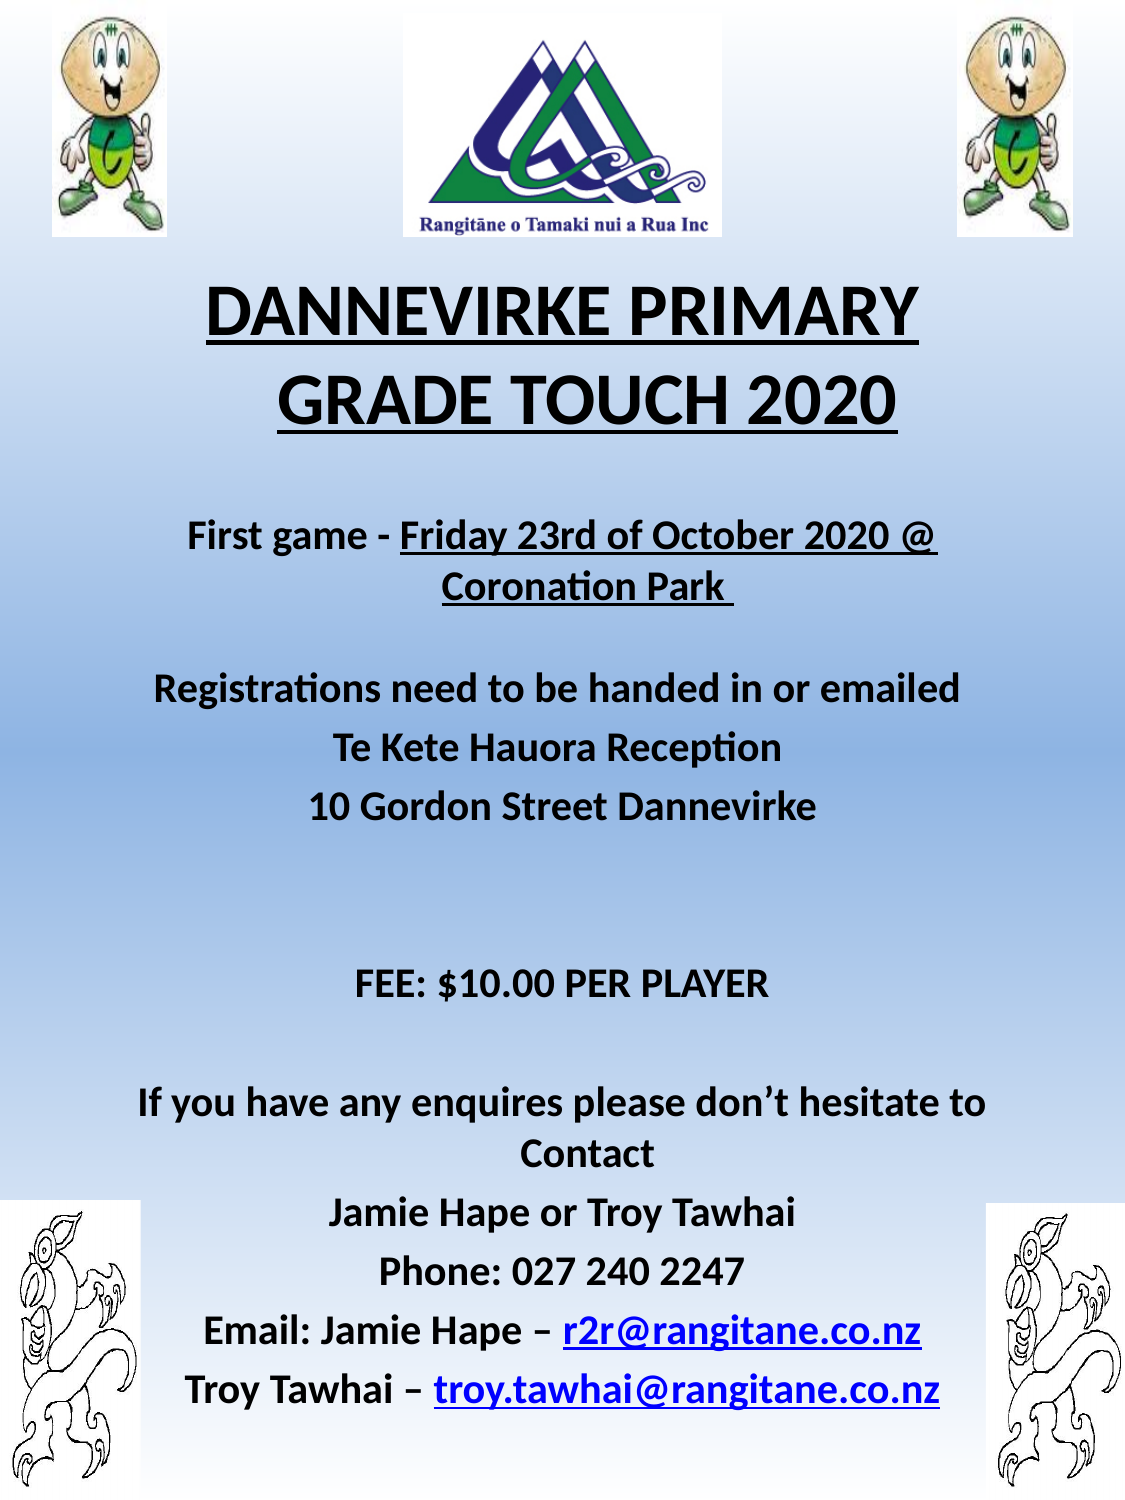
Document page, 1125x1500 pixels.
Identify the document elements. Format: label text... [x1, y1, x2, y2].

picture [52, 0, 168, 237]
picture [957, 0, 1073, 237]
picture [985, 1202, 1125, 1500]
picture [0, 1199, 141, 1500]
text_box DANNEVIRKE PRIMARY GRADE TOUCH 2020 First game - Friday 23rd of October 2020 @ Coronation Park Registrations need to be handed in or emailed Te Kete Hauora Reception 10 Gordon Street Dannevirke FEE: $10.00 PER PLAYER If you have any enquires please don’t hesitate to Contact Jamie Hape or Troy Tawhai Phone: 027 240 2247 Email: Jamie Hape – r2r@rangitane.co.nz Troy Tawhai – troy.tawhai@rangitane.co.nz [109, 253, 1016, 1435]
picture [403, 12, 722, 237]
